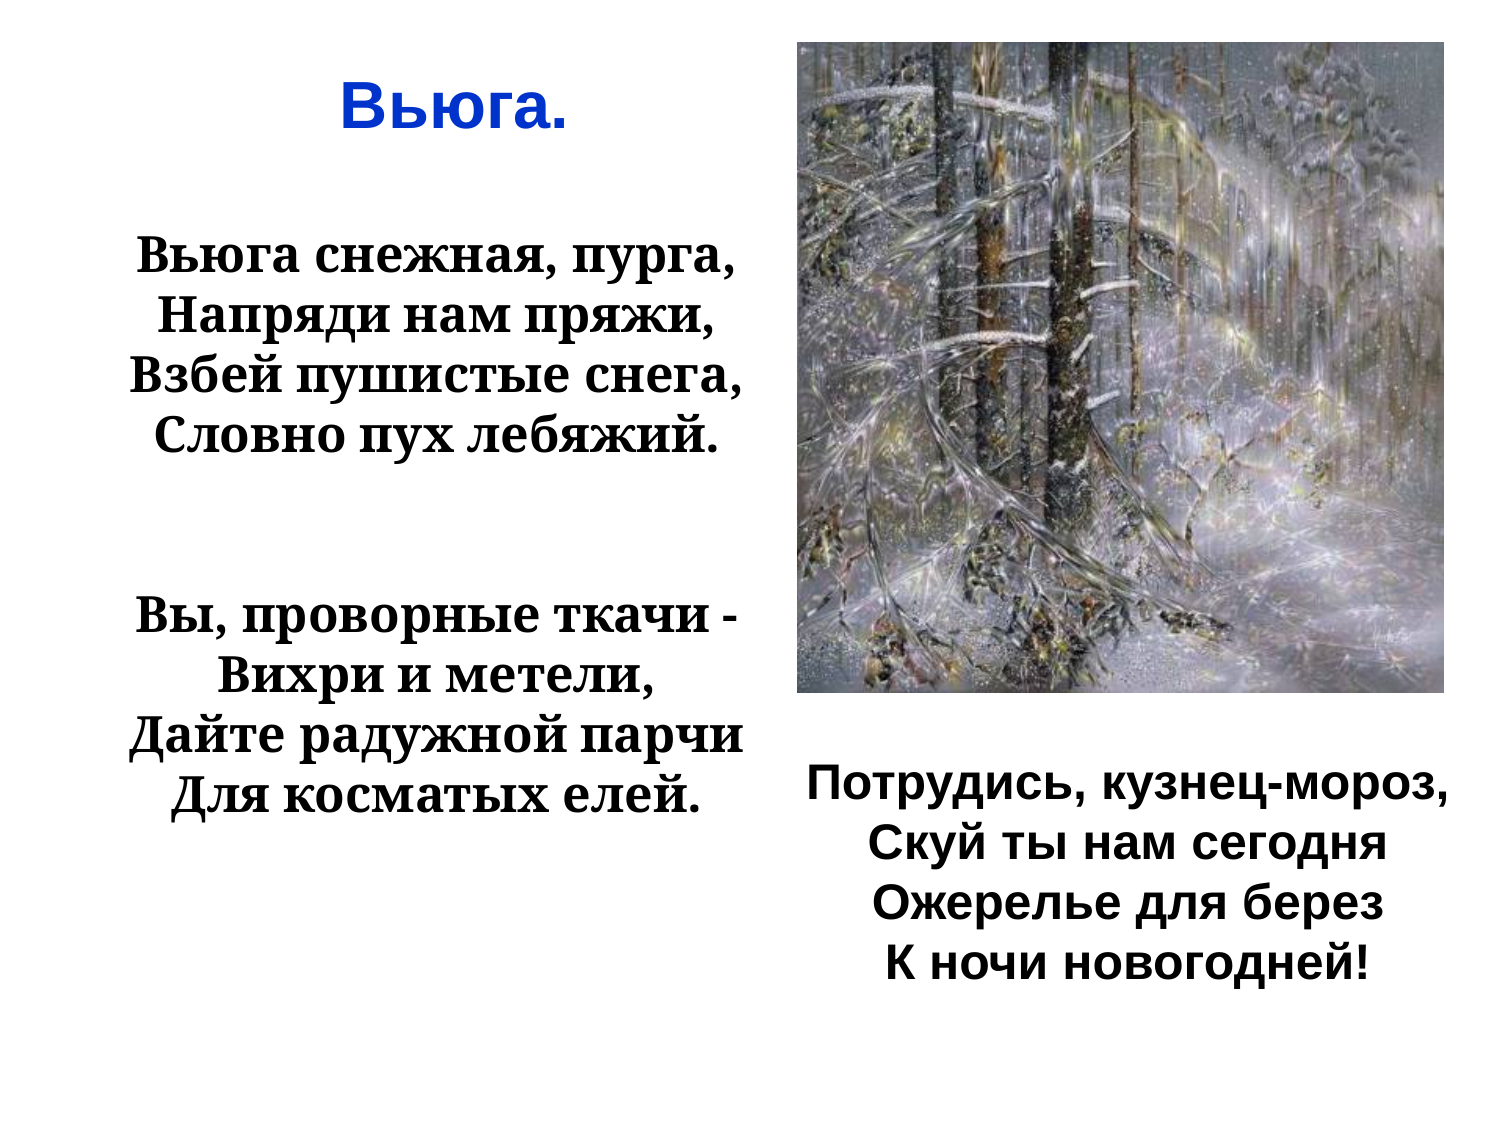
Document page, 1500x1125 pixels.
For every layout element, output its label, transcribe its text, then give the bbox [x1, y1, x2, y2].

text_box Потрудись, кузнец-мороз, Скуй ты нам сегодня Ожерелье для берез К ночи новогодней! [809, 727, 1447, 1071]
picture [797, 42, 1444, 693]
text_box Вьюга снежная, пурга, Напряди нам пряжи, Взбей пушистые снега, Словно пух лебяжий. Вы, проворные ткачи - Вихри и метели, Дайте радужной парчи Для косматых елей. [64, 208, 810, 988]
text_box Вьюга. [242, 66, 668, 138]
